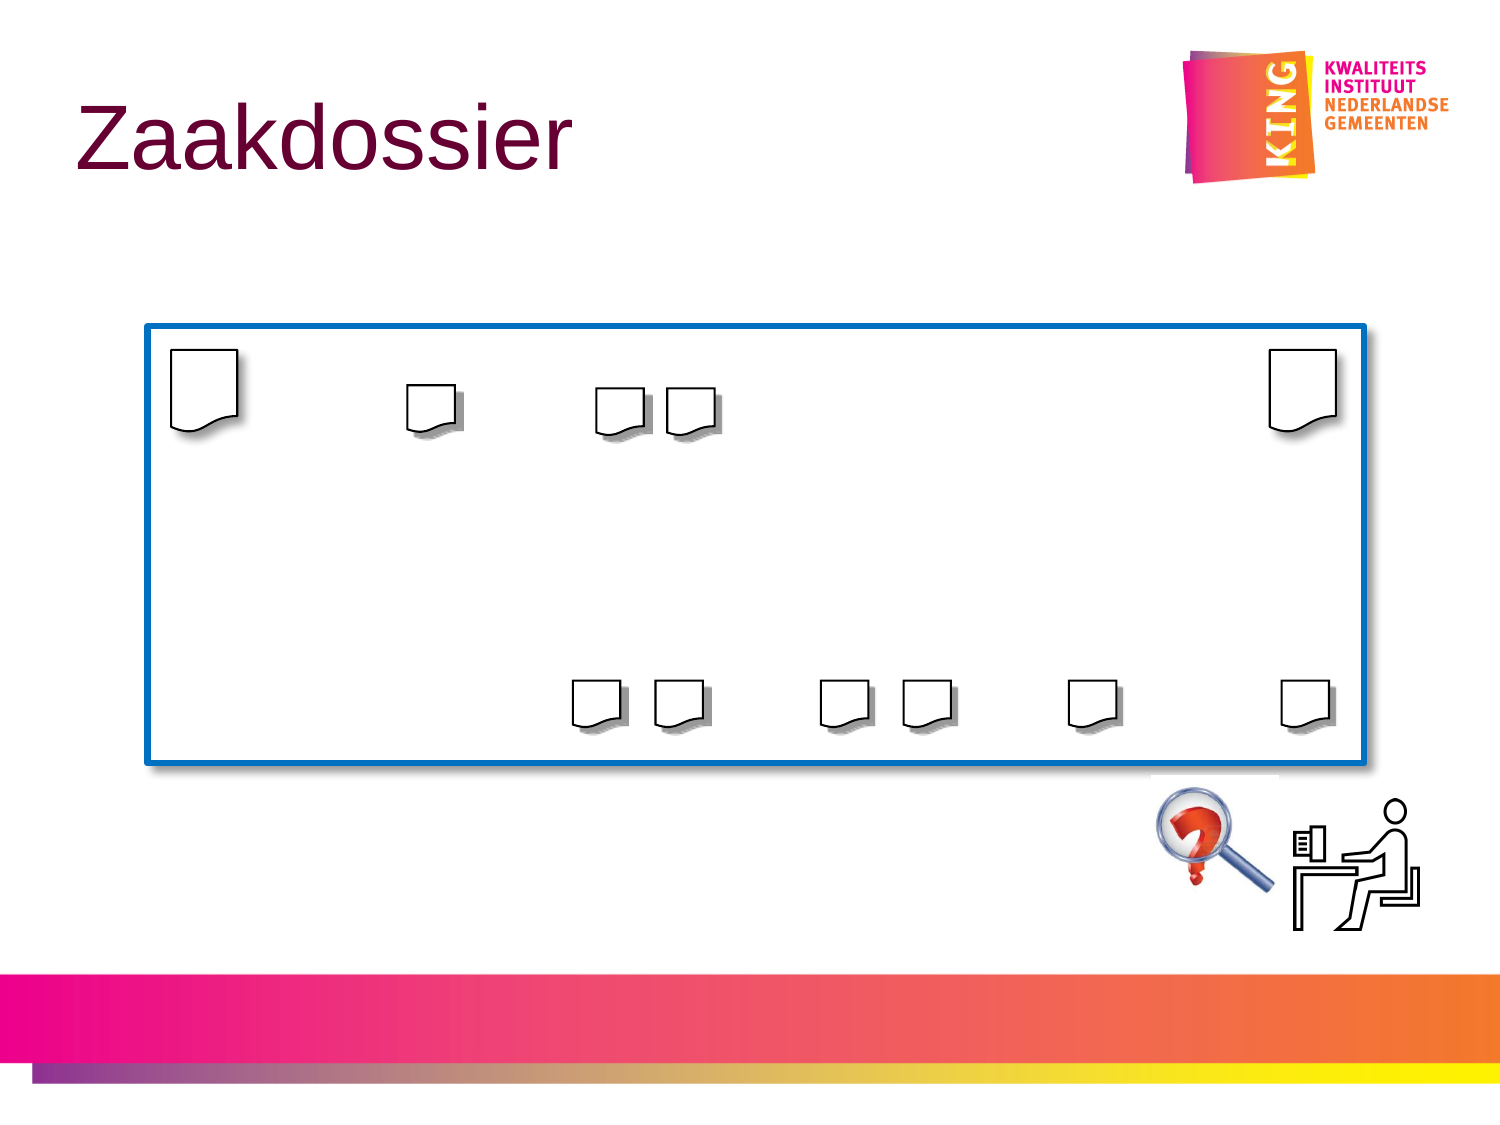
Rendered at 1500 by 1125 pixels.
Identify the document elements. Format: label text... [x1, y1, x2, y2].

title Zaakdossier [74, 44, 1425, 233]
text_box [1068, 680, 1117, 728]
text_box [820, 680, 869, 728]
text_box [903, 680, 951, 728]
text_box [407, 385, 455, 432]
text_box [169, 347, 240, 434]
text_box [596, 388, 644, 435]
text_box [667, 388, 715, 435]
picture [0, 0, 1500, 1125]
text_box [655, 680, 703, 728]
text_box [572, 680, 621, 728]
text_box [147, 326, 1365, 764]
text_box [1267, 347, 1338, 434]
text_box [1281, 680, 1329, 728]
